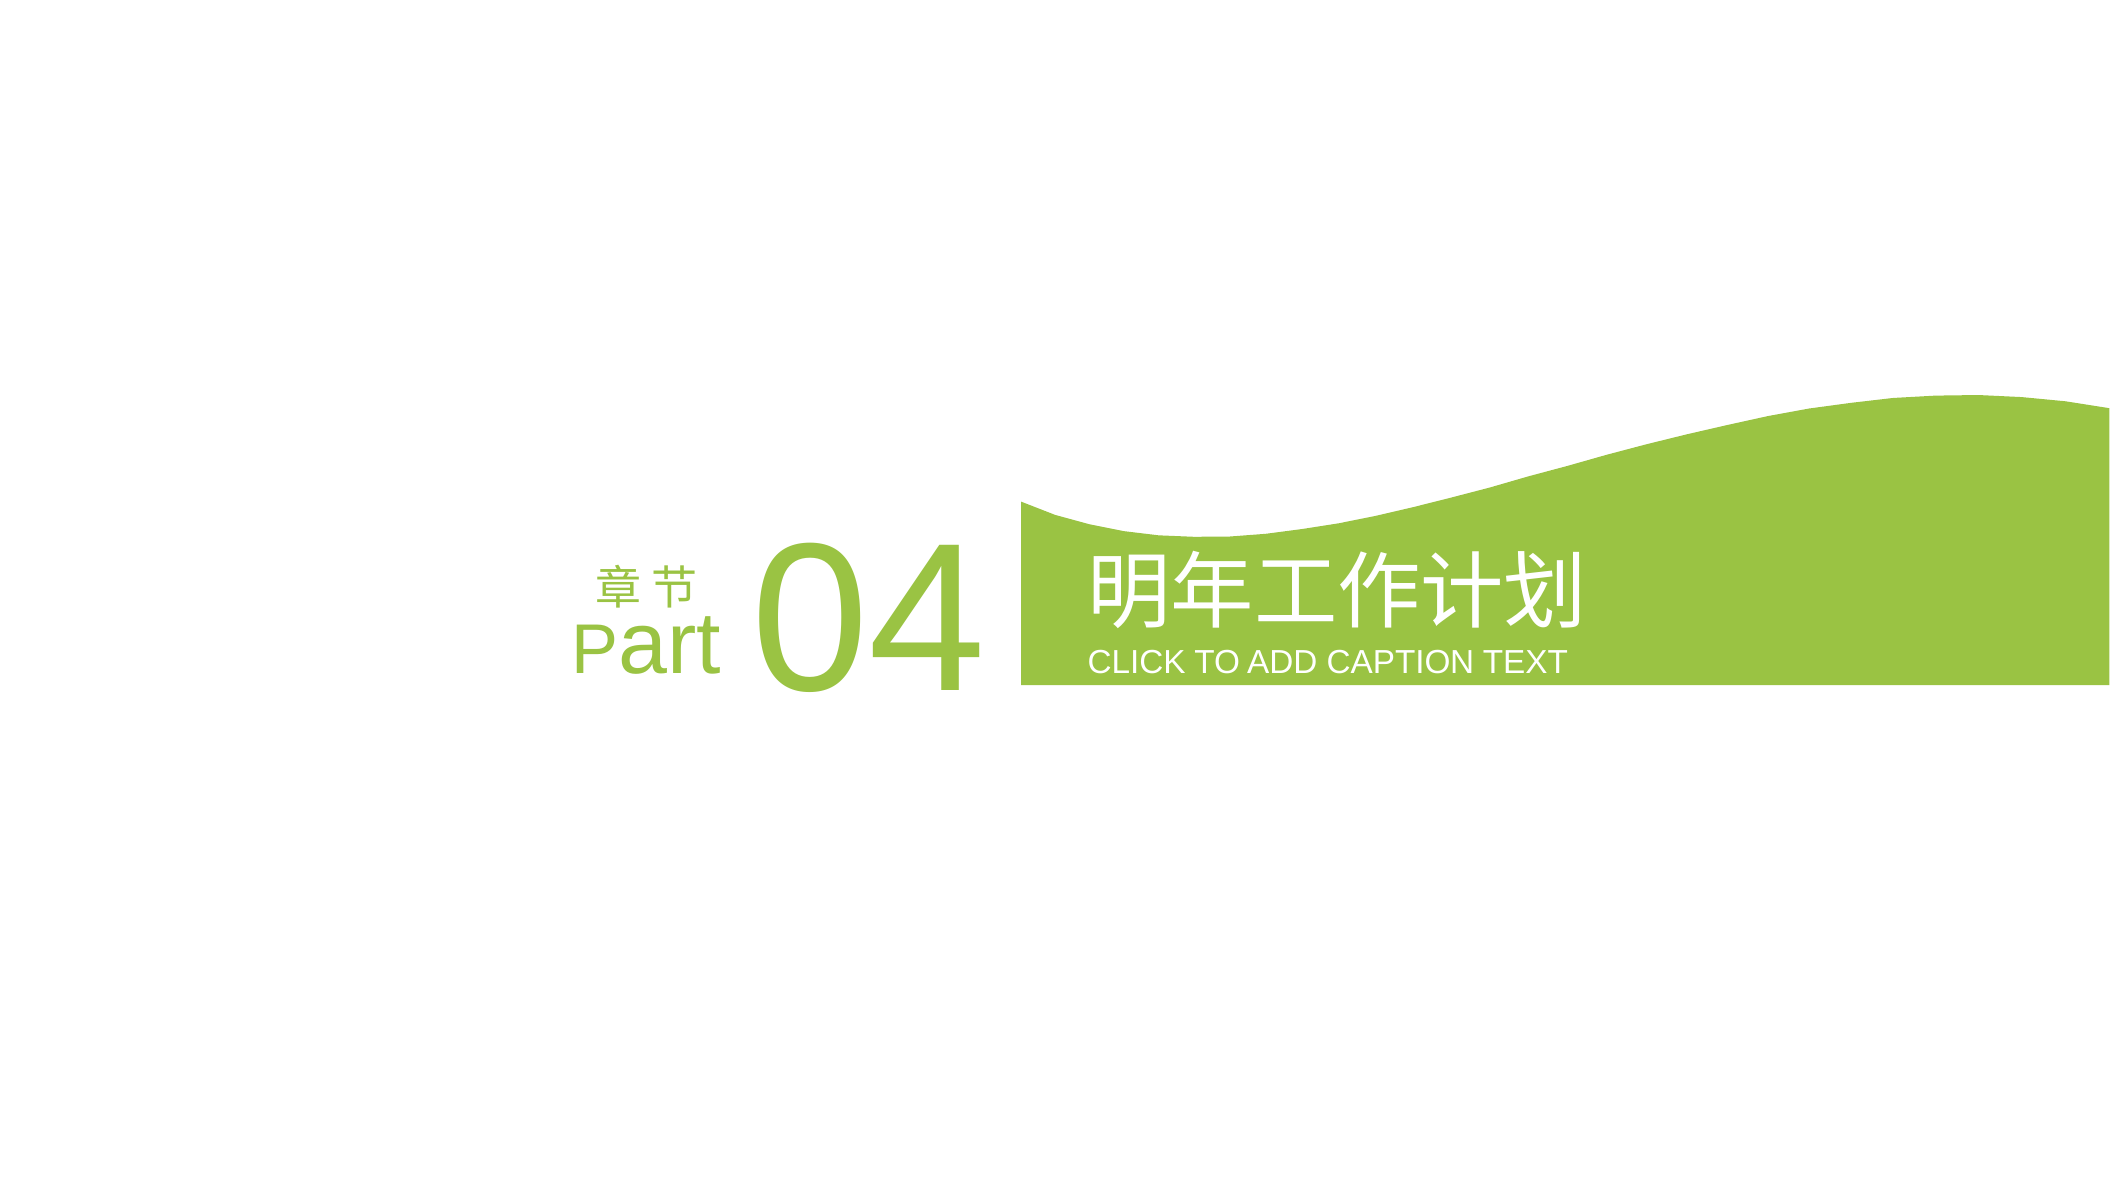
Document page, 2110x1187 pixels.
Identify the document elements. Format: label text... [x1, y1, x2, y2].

text_box 明年工作计划 [1087, 549, 1693, 640]
text_box Part [571, 586, 722, 692]
text_box CLICK TO ADD CAPTION TEXT [1087, 644, 1693, 681]
text_box [1021, 395, 2110, 686]
text_box 04 [751, 479, 986, 733]
text_box 章 节 [595, 558, 698, 614]
